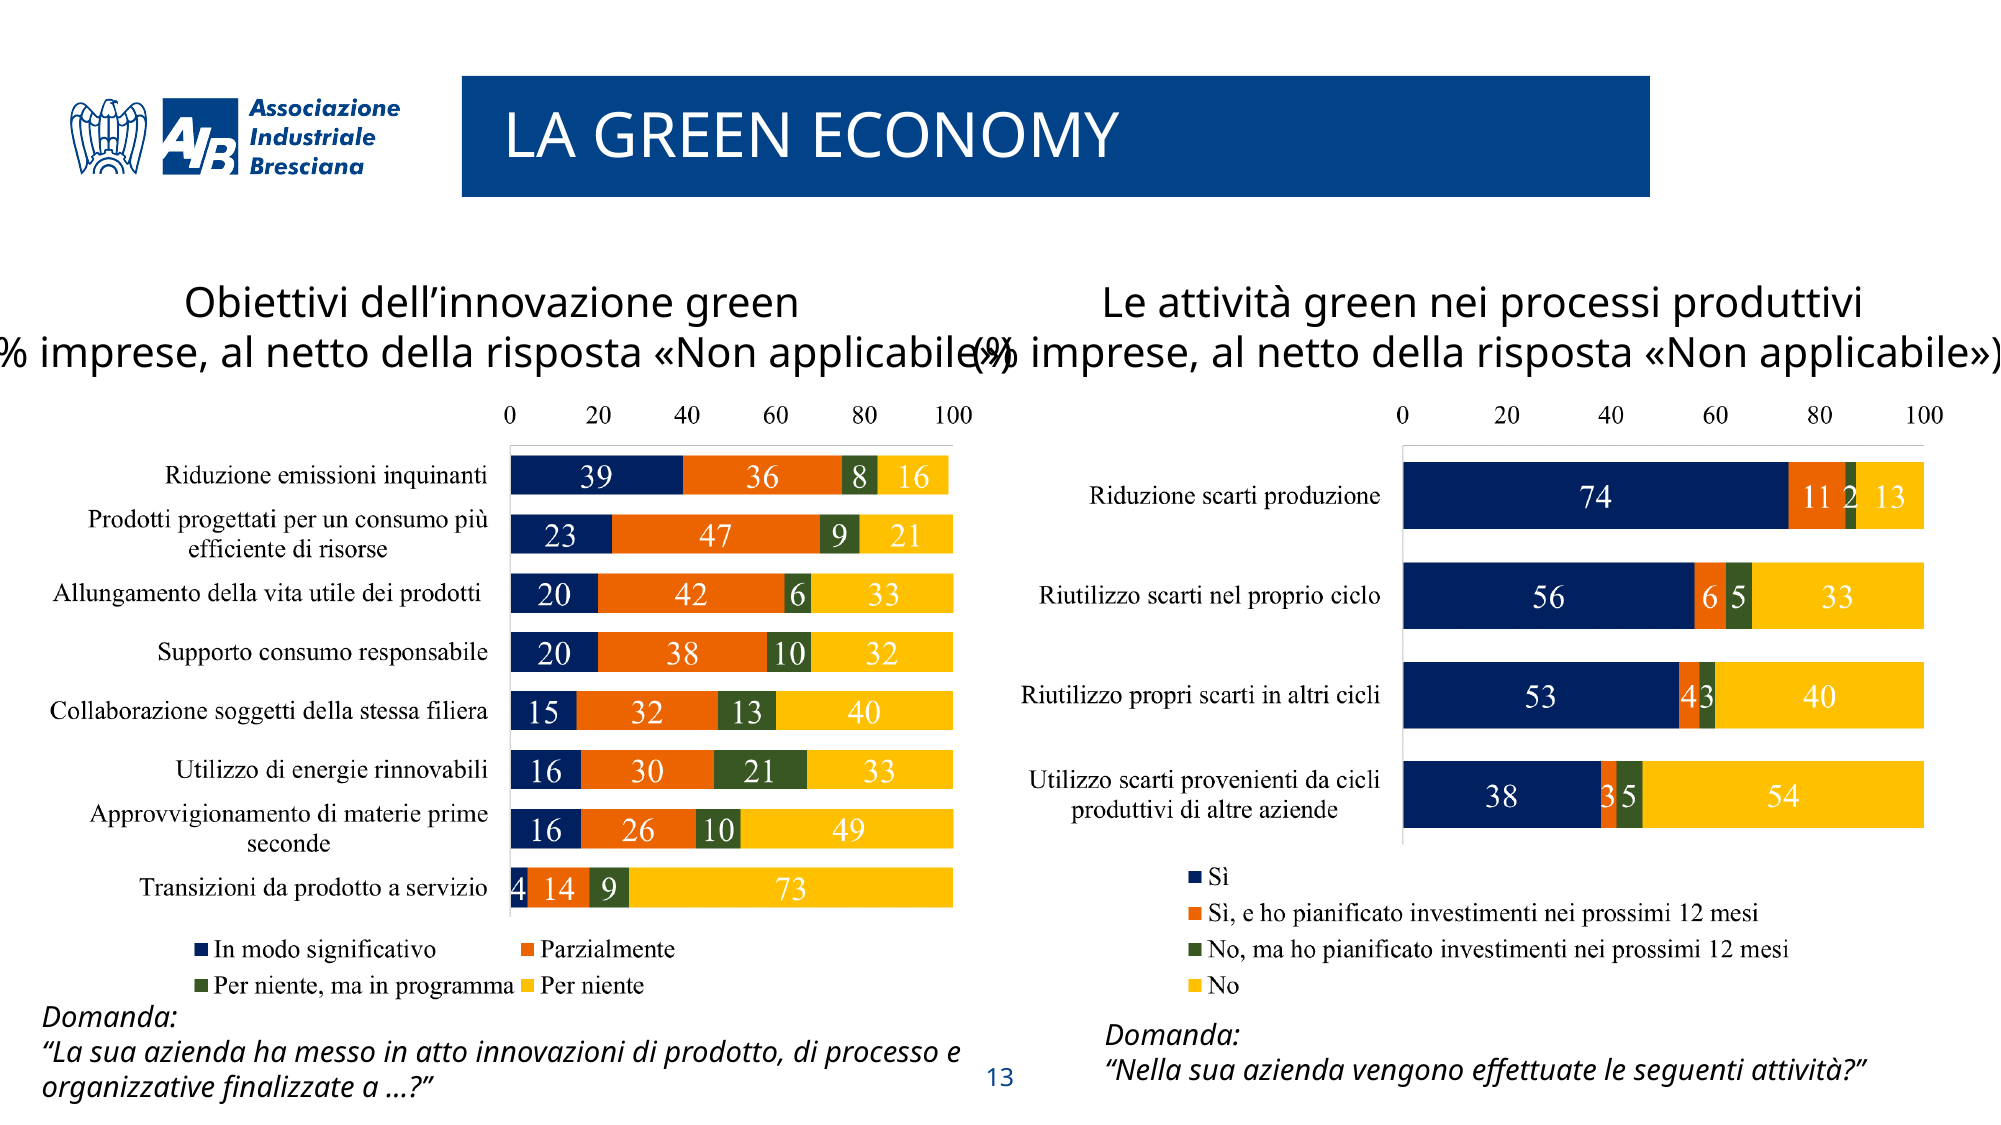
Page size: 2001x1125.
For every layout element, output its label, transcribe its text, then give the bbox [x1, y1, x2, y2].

title LA GREEN ECONOMY [472, 91, 1639, 184]
text_box Domanda: “La sua azienda ha messo in atto innovazioni di prodotto, di processo e organizzative finalizzate a …?” [26, 991, 1008, 1111]
picture [70, 98, 400, 175]
text_box Obiettivi dell’innovazione green (% imprese, al netto della risposta «Non applicabile») [0, 268, 957, 384]
text_box Domanda: “Nella sua azienda vengono effettuate le seguenti attività?” [1089, 1009, 2000, 1094]
picture [41, 393, 986, 1009]
picture [1012, 393, 1957, 1009]
text_box Le attività green nei processi produttivi (% imprese, al netto della risposta «Non applicabile») [957, 268, 2000, 384]
